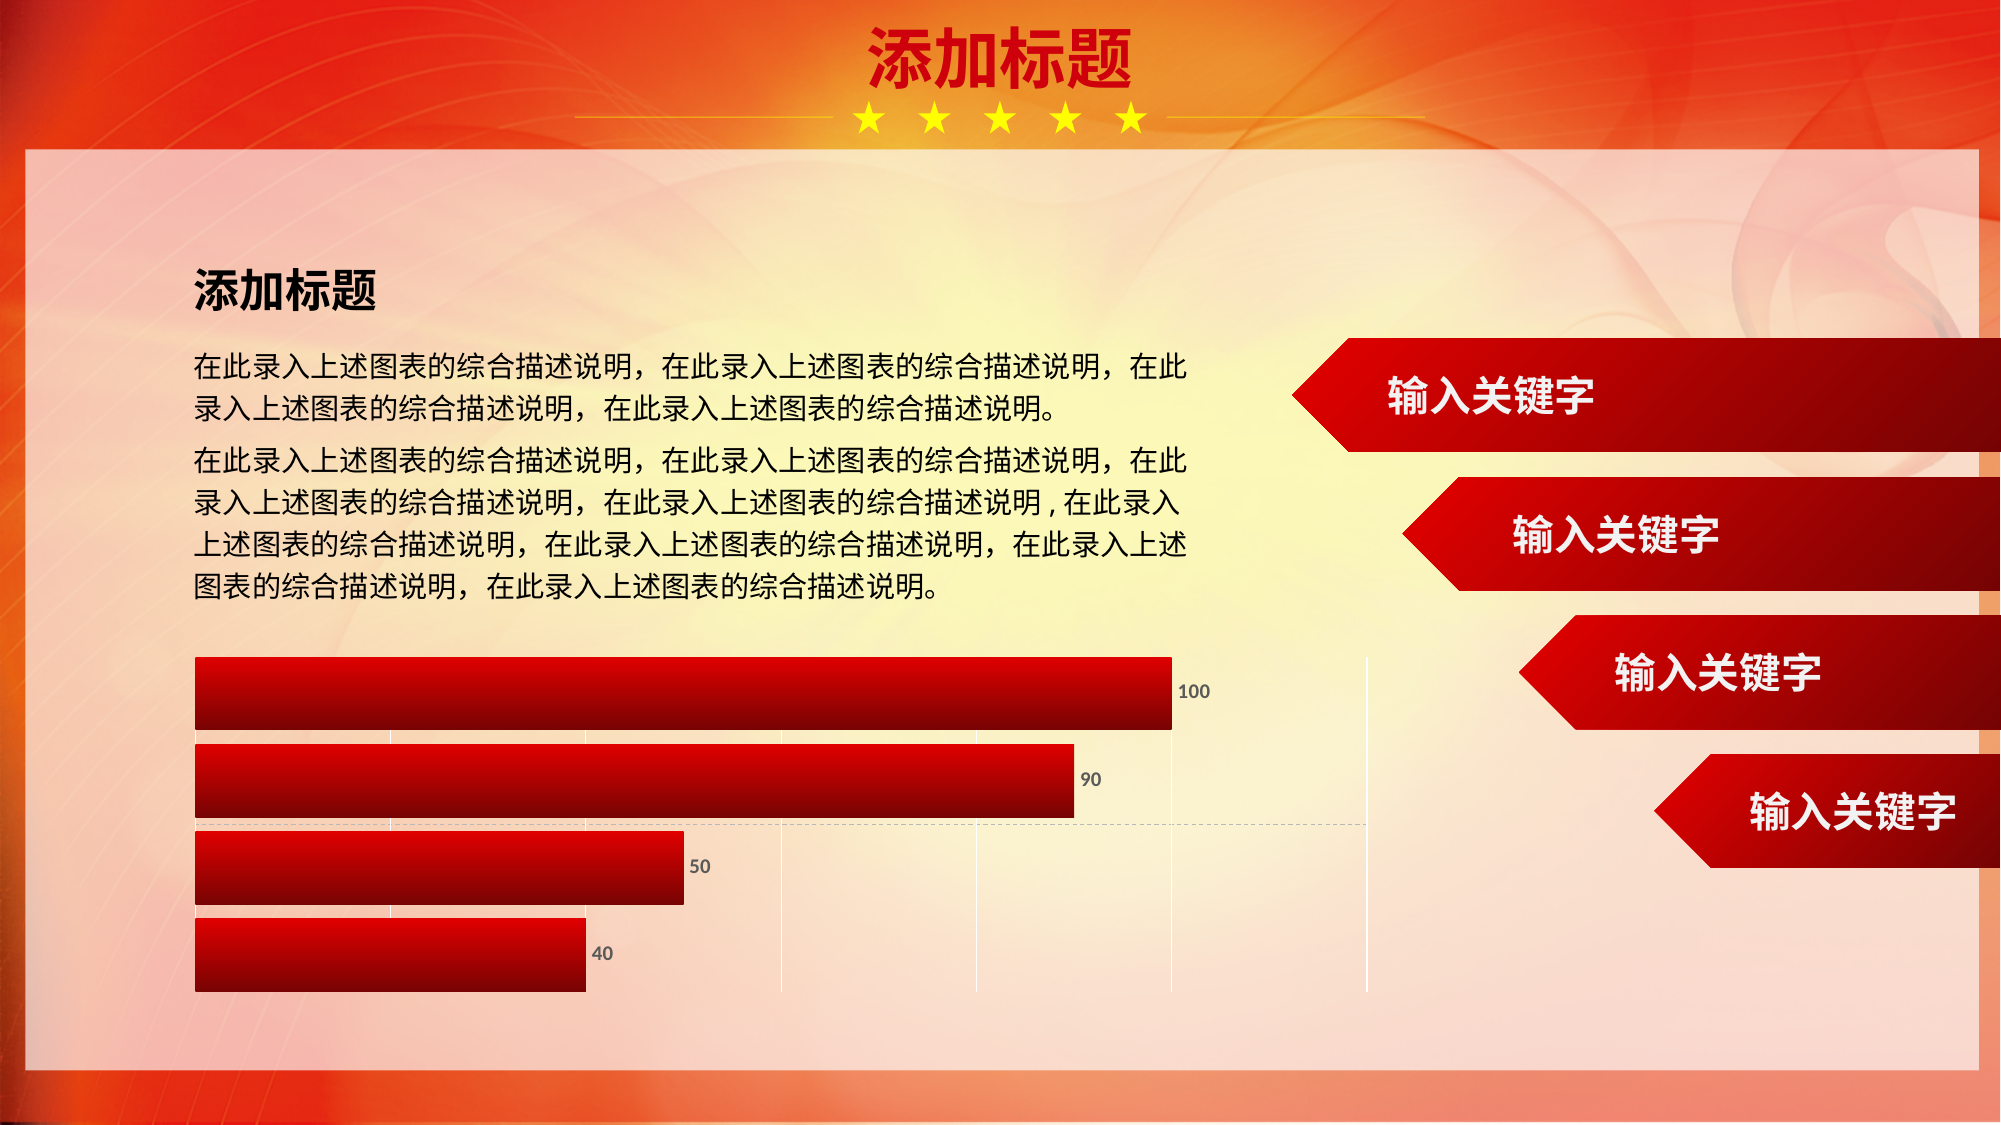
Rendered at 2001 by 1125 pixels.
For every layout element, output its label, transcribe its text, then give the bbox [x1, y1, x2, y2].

text_box [24, 148, 1980, 1071]
picture [0, 0, 2001, 1125]
text_box 在此录入上述图表的综合描述说明，在此录入上述图表的综合描述说明，在此录入上述图表的综合描述说明，在此录入上述图表的综合描述说明。 在此录入上述图表的综合描述说明，在此录入上述图表的综合描述说明，在此录入上述图表的综合描述说明，在此录入上述图表的综合描述说明,在此录入上述图表的综合描述说明，在此录入上述图表的综合描述说明，在此录入上述图表的综合描述说明，在此录入上述图表的综合描述说明。 [178, 333, 1205, 611]
text_box [1517, 614, 2000, 731]
text_box 输入关键字 [1599, 639, 1875, 705]
text_box [1401, 476, 2000, 592]
text_box 输入关键字 [1497, 500, 1790, 566]
text_box 添加标题 [851, 9, 1149, 100]
text_box [1653, 753, 2000, 869]
text_box [1290, 337, 2000, 453]
text_box 输入关键字 [1373, 362, 1655, 428]
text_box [574, 100, 1426, 134]
text_box 输入关键字 [1734, 778, 2000, 844]
text_box 添加标题 [178, 254, 574, 325]
chart [170, 650, 1392, 999]
